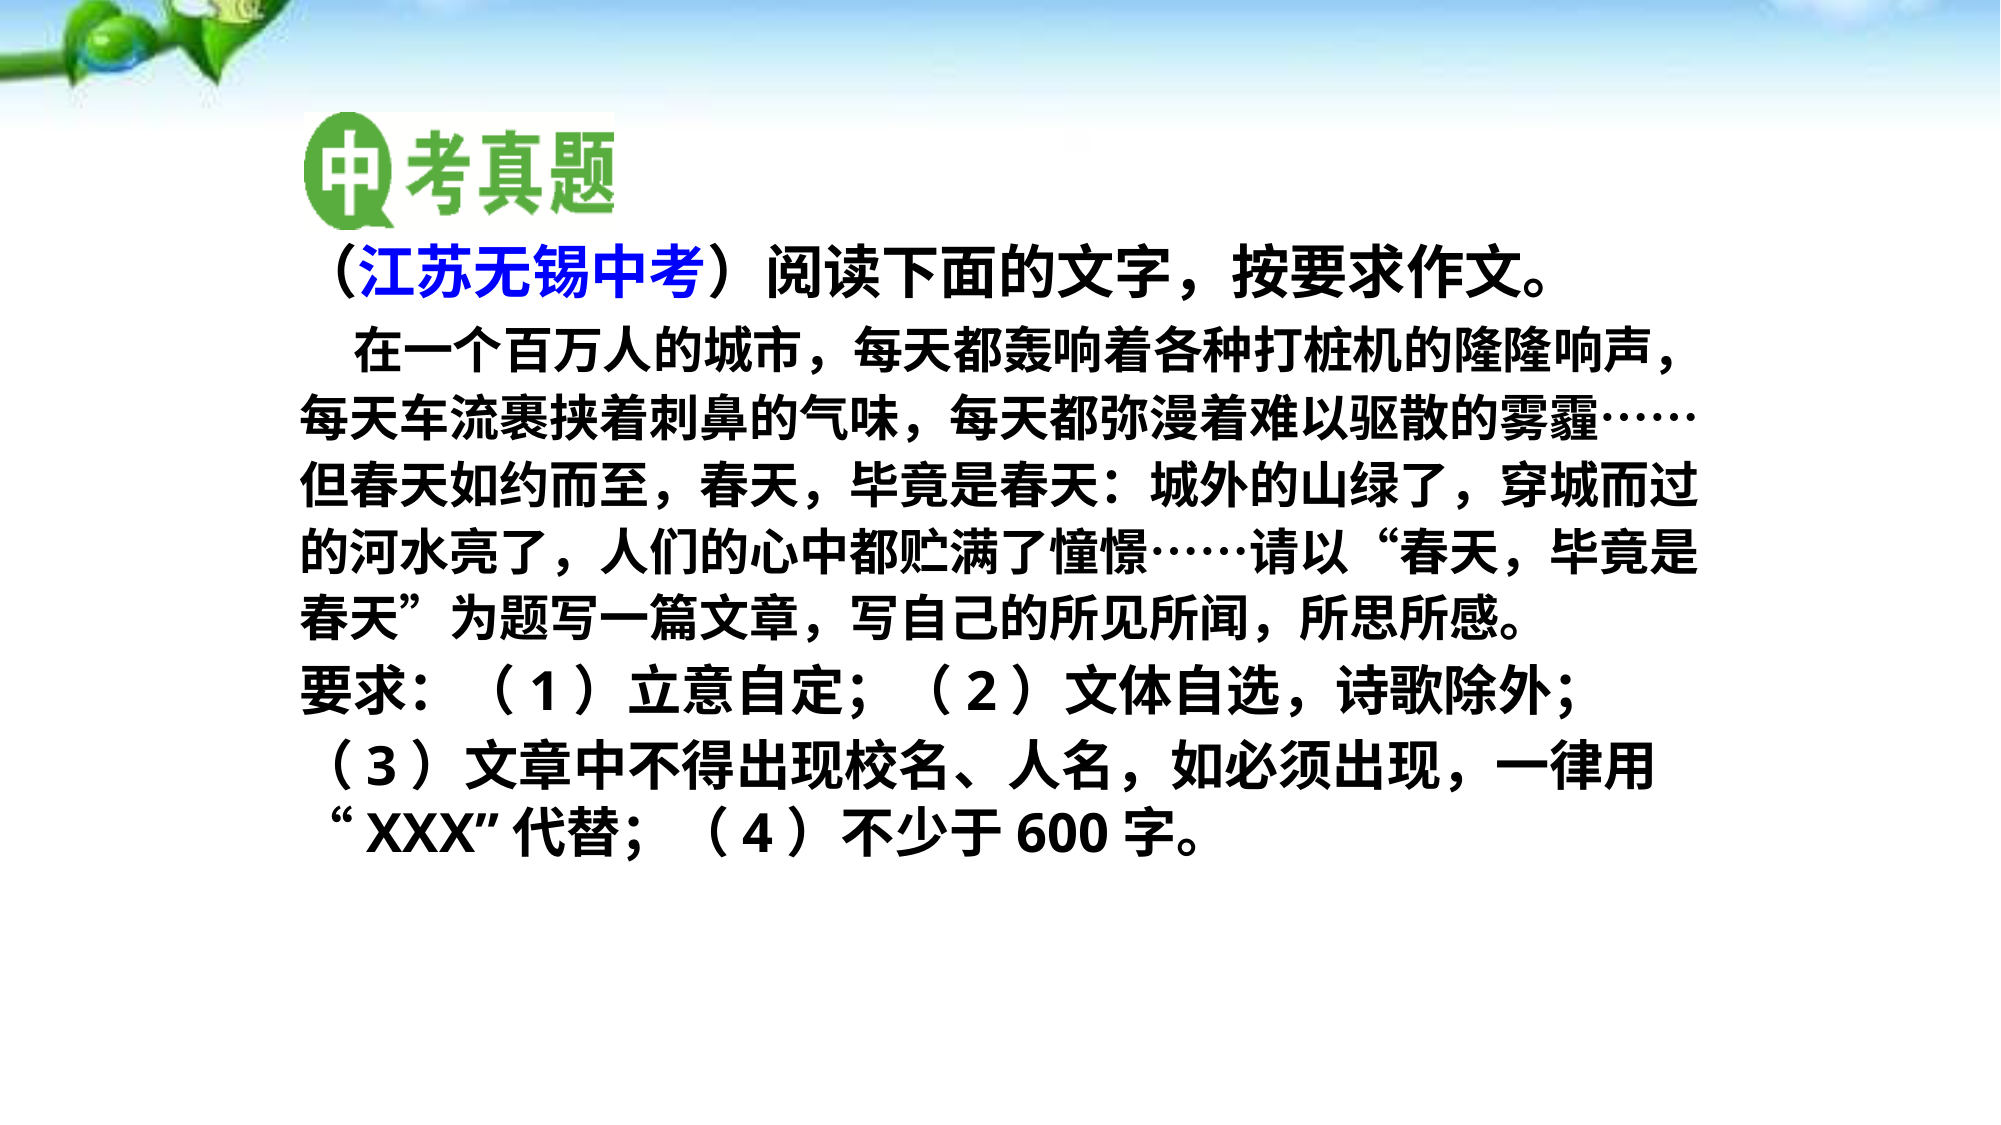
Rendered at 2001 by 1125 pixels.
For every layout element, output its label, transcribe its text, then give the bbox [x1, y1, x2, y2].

picture [0, 0, 2001, 1125]
text_box （江苏无锡中考）阅读下面的文字，按要求作文。 在一个百万人的城市，每天都轰响着各种打桩机的隆隆响声，每天车流裹挟着刺鼻的气味，每天都弥漫着难以驱散的雾霾……但春天如约而至，春天，毕竟是春天：城外的山绿了，穿城而过的河水亮了，人们的心中都贮满了憧憬……请以“春天，毕竟是春天”为题写一篇文章，写自己的所见所闻，所思所感。 要求：（1）立意自定；（2）文体自选，诗歌除外； （3）文章中不得出现校名、人名，如必须出现，一律用“XXX”代替；（4）不少于600字。 [284, 230, 1724, 871]
